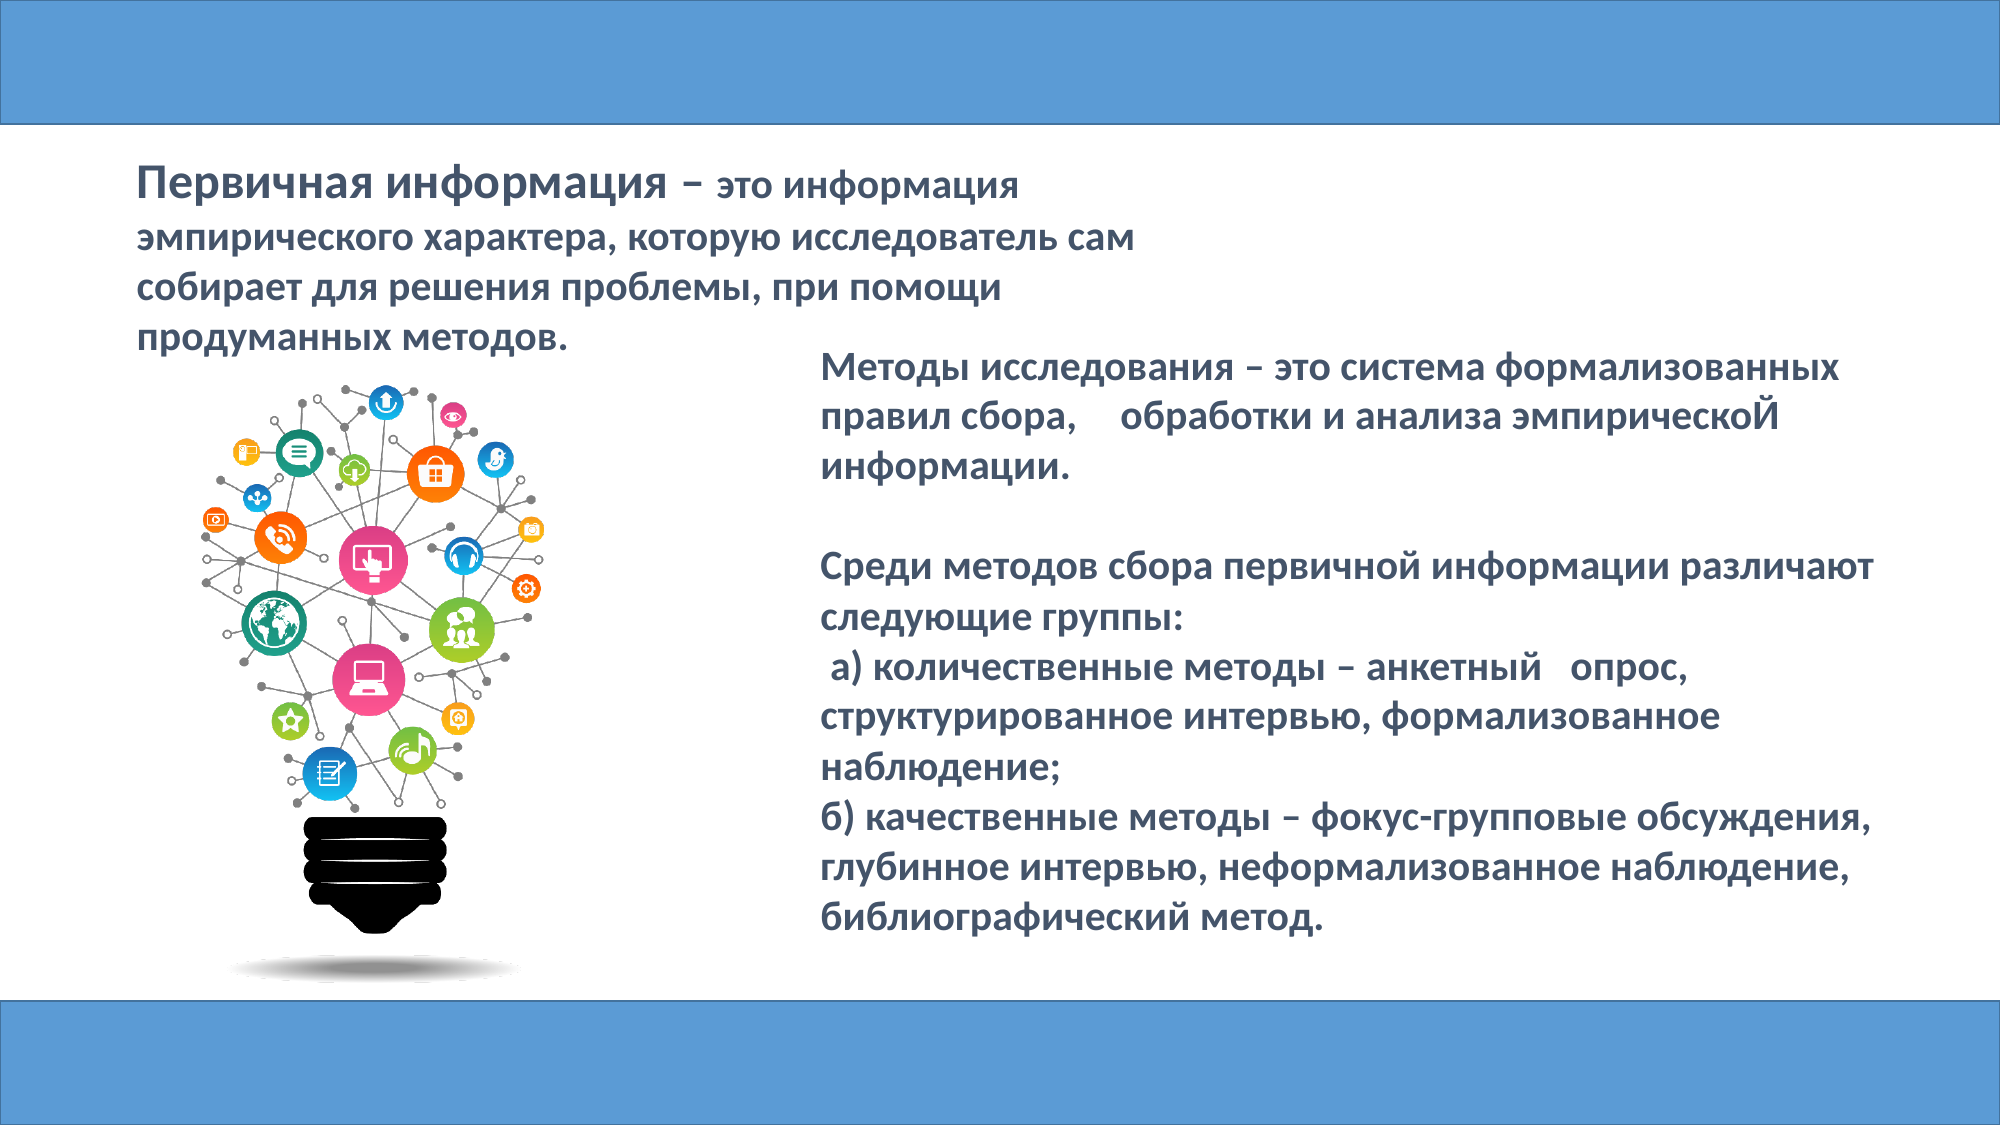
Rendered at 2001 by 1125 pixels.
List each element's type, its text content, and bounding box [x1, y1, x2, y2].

text_box Методы исследования – это система формализованных правил сбора, обработки и анализа эмпирическоЙ информации. Среди методов сбора первичной информации различают следующие группы: а) количественные методы – анкетный опрос, структурированное интервью, формализованное наблюдение; б) качественные методы – фокус-групповые обсуждения, глубинное интервью, неформализованное наблюдение, библиографический метод. [805, 330, 1906, 946]
text_box [0, 1000, 2000, 1125]
text_box [0, 0, 2000, 125]
text_box Первичная информация – это информация эмпирического характера, которую исследователь сам собирает для решения проблемы, при помощи продуманных методов. [121, 141, 1223, 366]
picture [201, 385, 544, 983]
